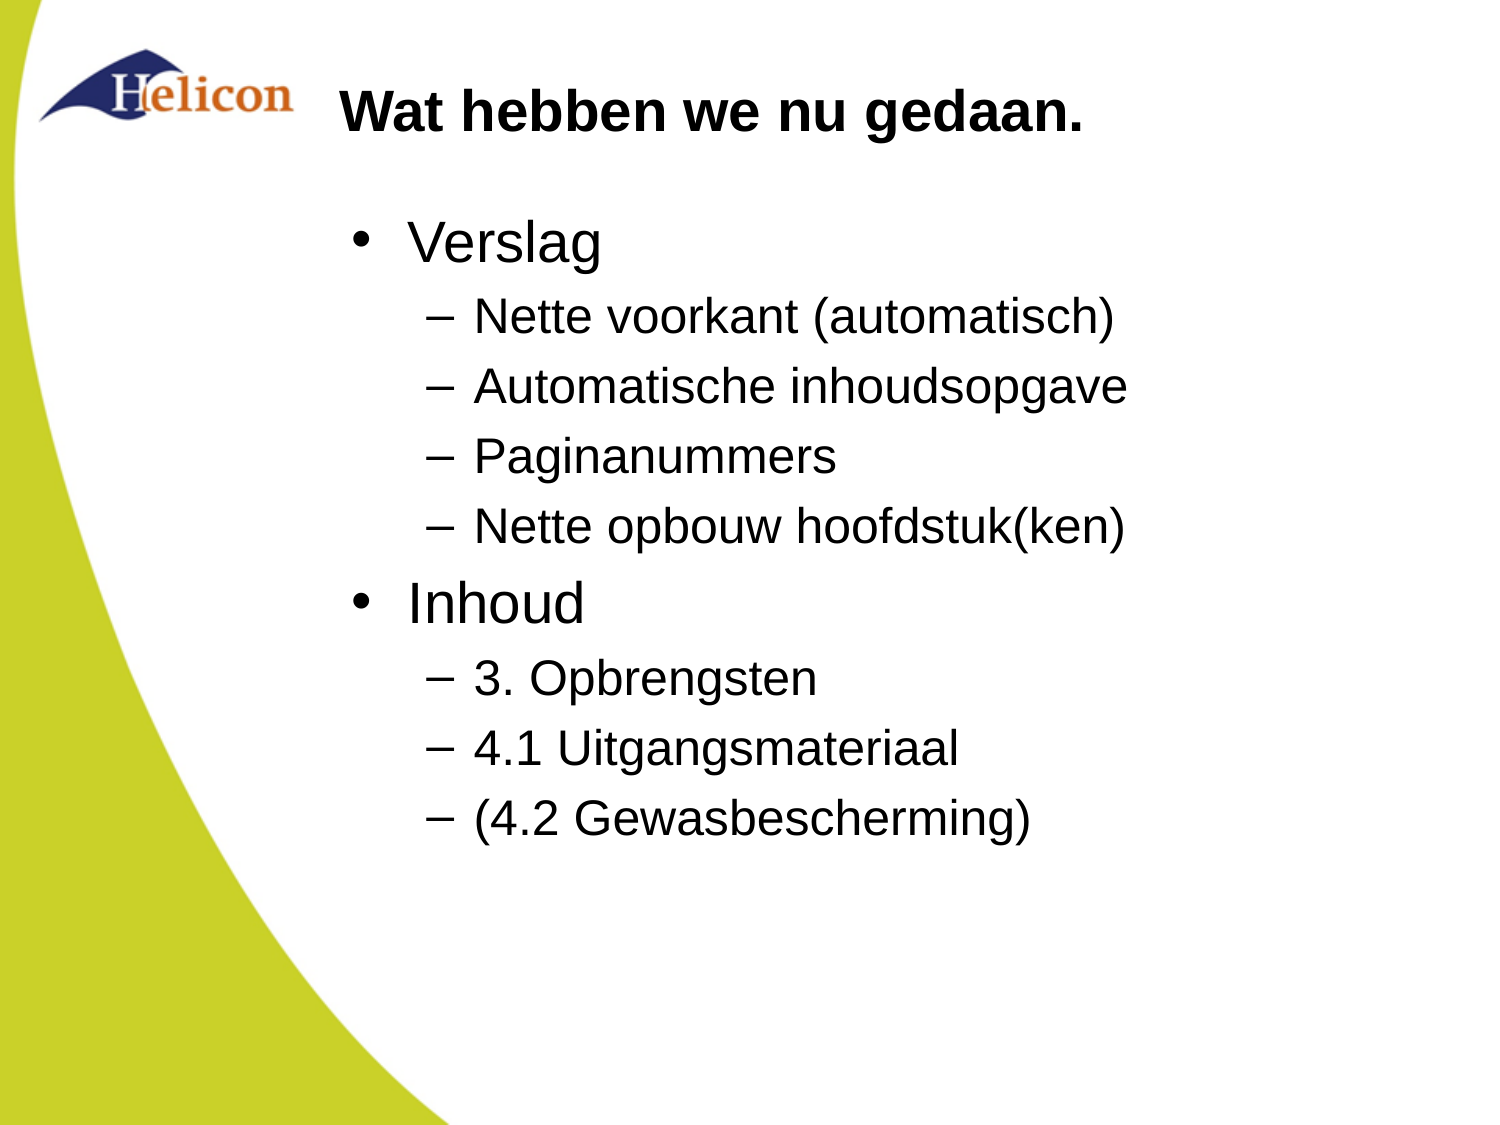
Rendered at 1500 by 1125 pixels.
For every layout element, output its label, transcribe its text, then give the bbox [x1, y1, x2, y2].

picture [0, 0, 1500, 1125]
title Wat hebben we nu gedaan. [324, 54, 1415, 161]
list Verslag Nette voorkant (automatisch) Automatische inhoudsopgave Paginanummers Nette opbouw hoofdstuk(ken) Inhoud 3. Opbrengsten 4.1 Uitgangsmateriaal (4.2 Gewasbescherming) [336, 196, 1425, 1005]
